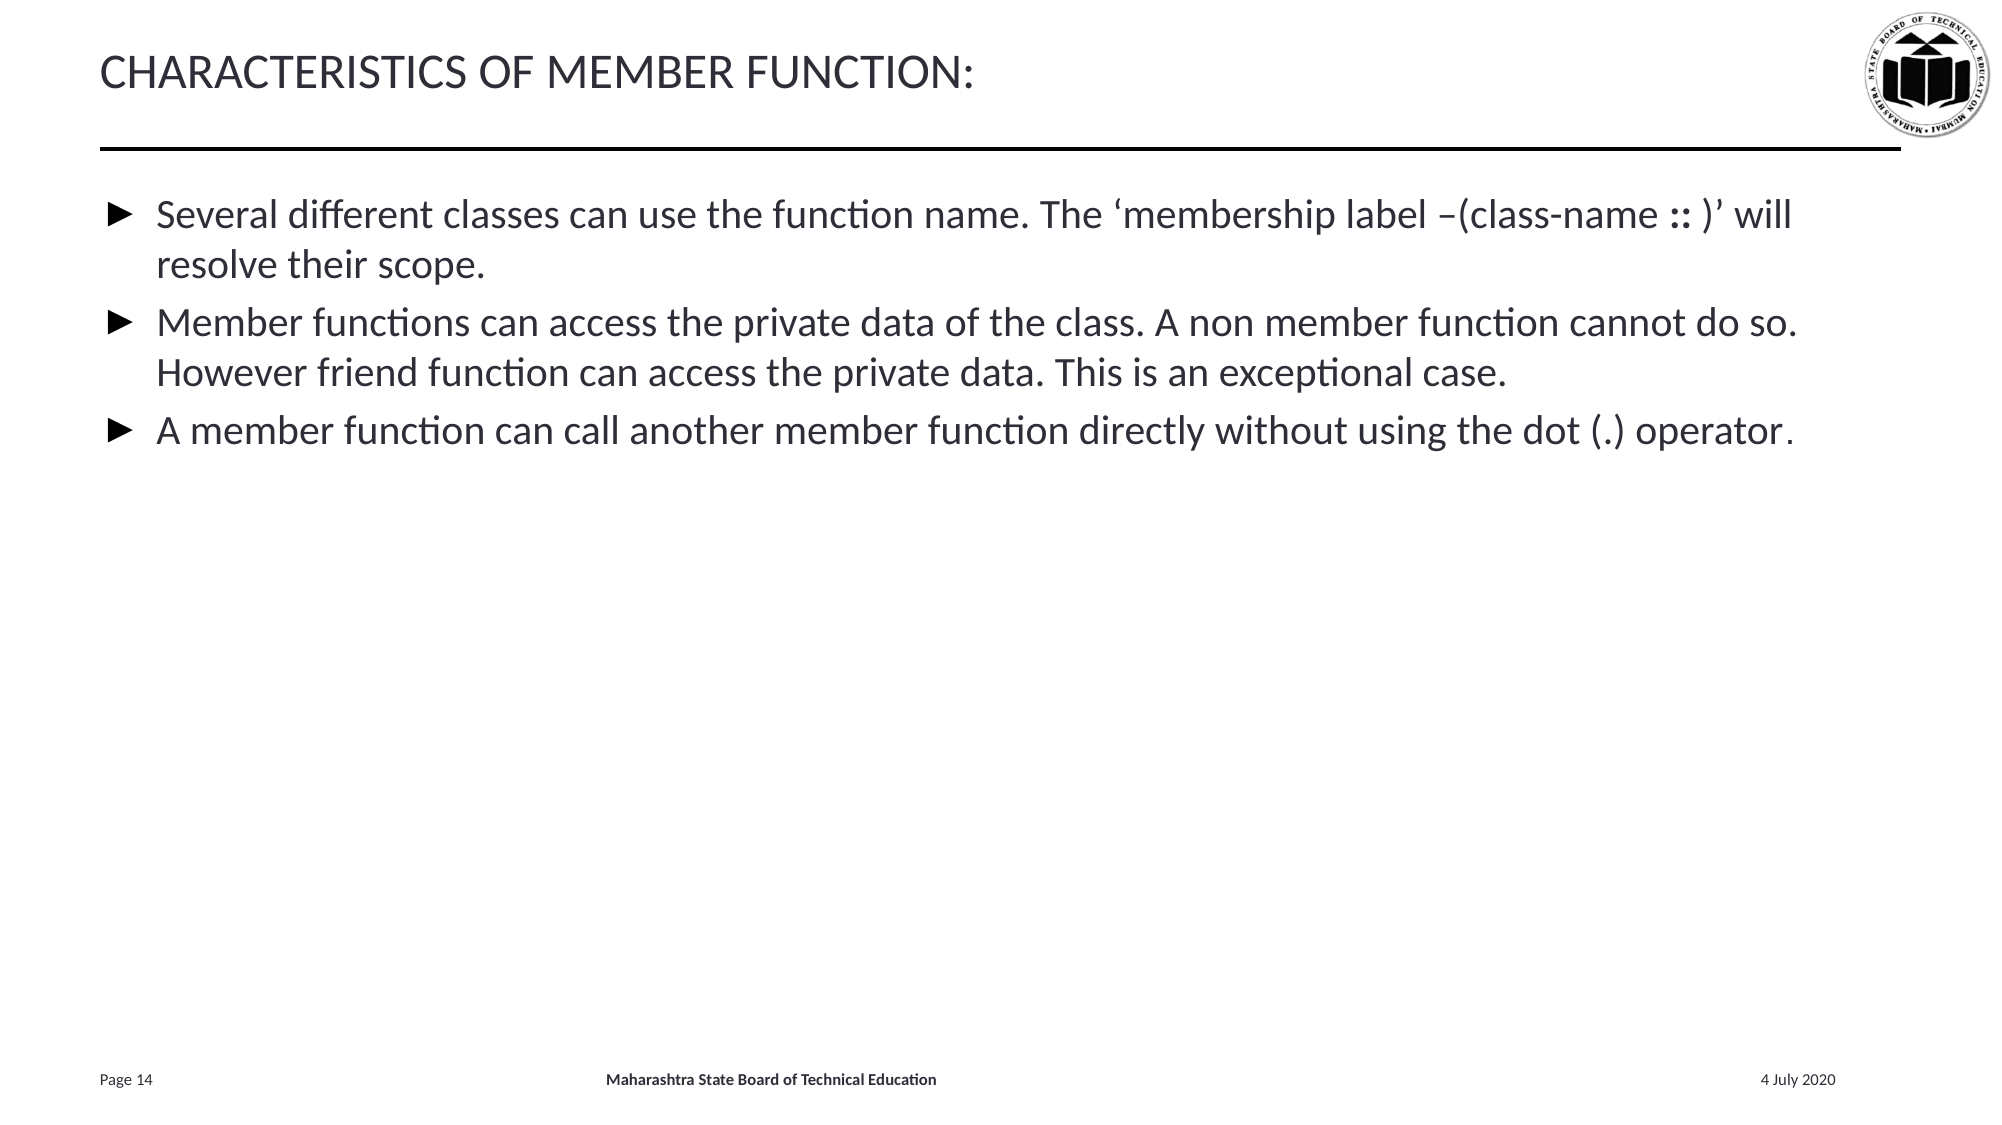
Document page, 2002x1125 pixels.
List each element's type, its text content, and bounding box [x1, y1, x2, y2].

picture [1852, 0, 2001, 149]
title CHARACTERISTICS OF MEMBER FUNCTION: [100, 48, 1901, 146]
list Several different classes can use the function name. The ‘membership label –(class-name :: )’ will resolve their scope. Member functions can access the private data of the class. A non member function cannot do so. However friend function can access the private data. This is an exceptional case. A member function can call another member function directly without using the dot (.) operator. [100, 186, 1901, 999]
